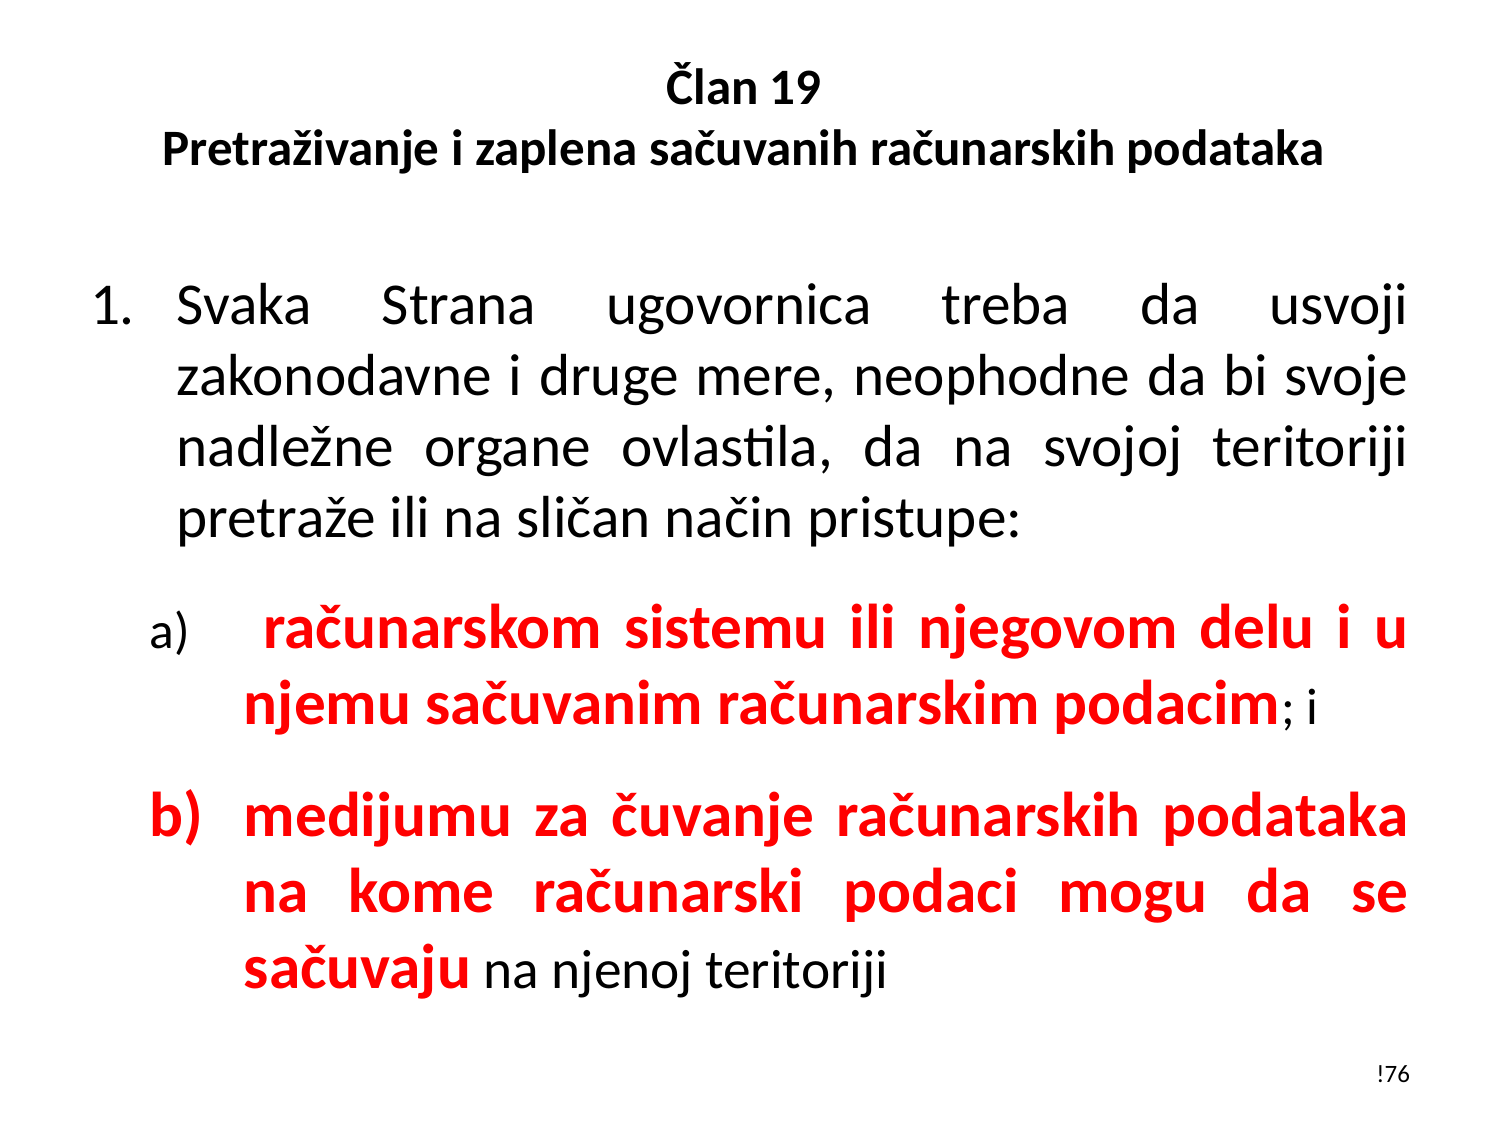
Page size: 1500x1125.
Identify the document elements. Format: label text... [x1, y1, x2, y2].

title Član 19 Pretraživanje i zaplena sačuvanih računarskih podataka [74, 44, 1426, 185]
list Svaka Strana ugovornica treba da usvoji zakonodavne i druge mere, neophodne da bi svoje nadležne organe ovlastila, da na svojoj teritoriji pretraže ili na sličan način pristupe: računarskom sistemu ili njegovom delu i u njemu sačuvanim računarskim podacim; i medijumu za čuvanje računarskih podataka na kome računarski podaci mogu da se sačuvaju na njenoj teritoriji [74, 257, 1426, 1019]
slide_number !76 [1074, 1042, 1425, 1103]
